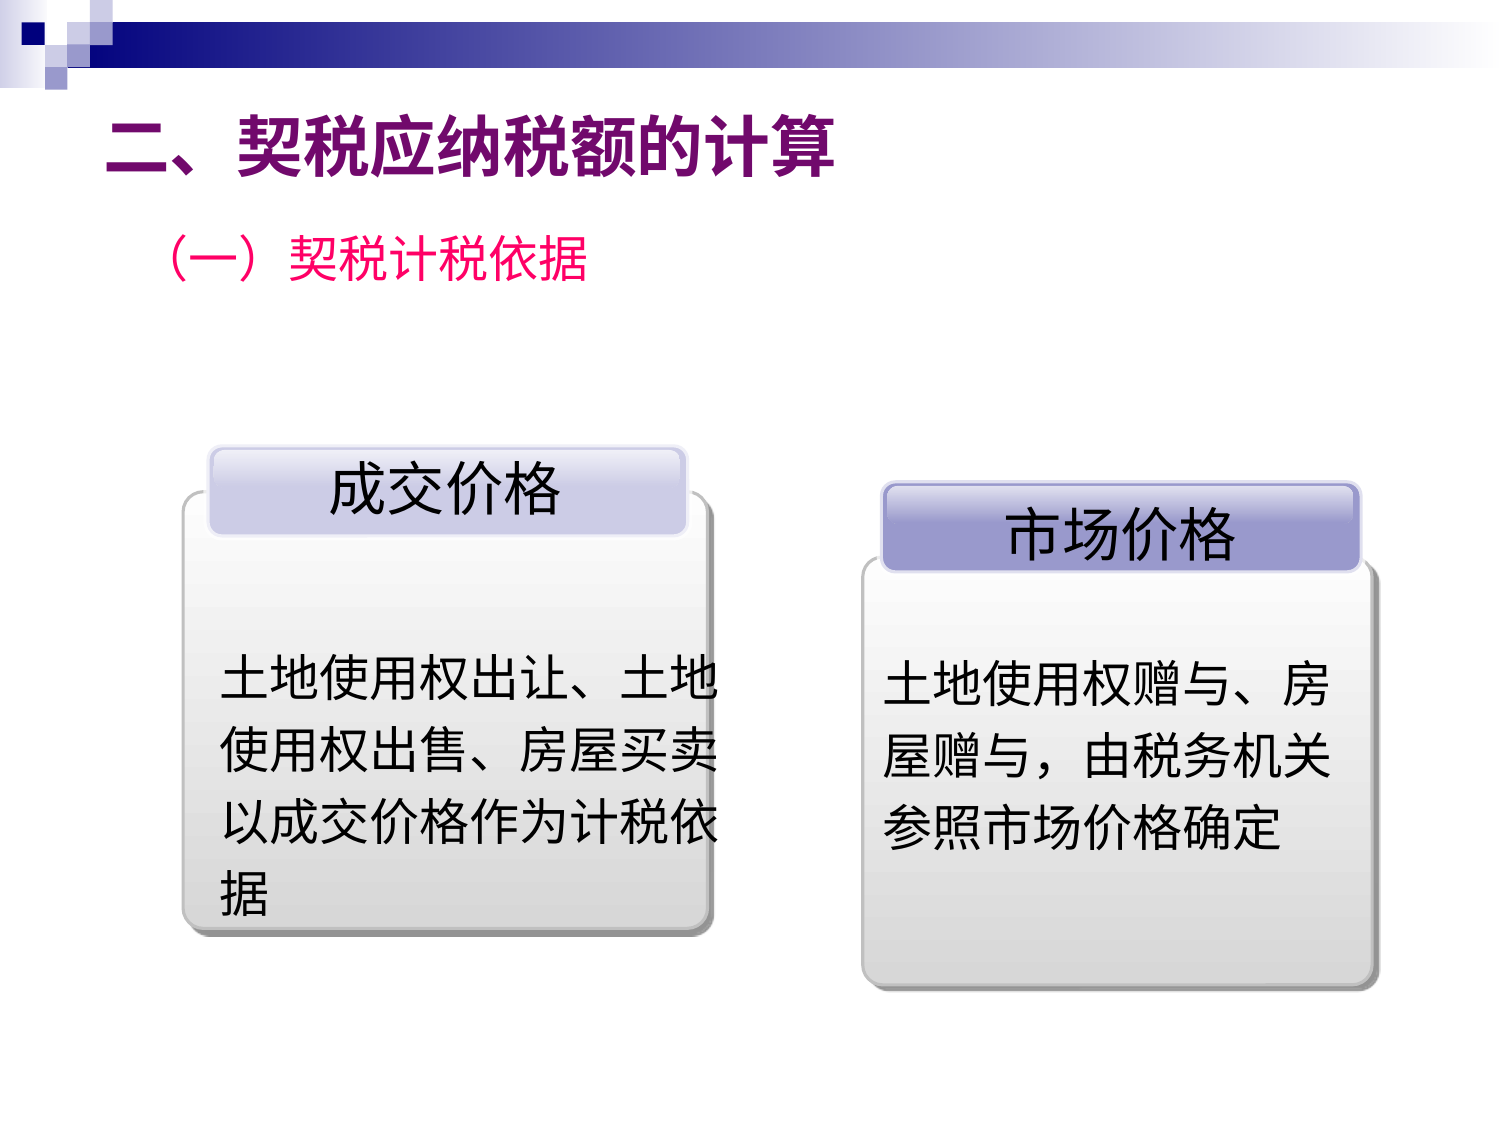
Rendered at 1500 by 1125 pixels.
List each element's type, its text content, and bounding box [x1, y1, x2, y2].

text_box [183, 491, 708, 929]
text_box [862, 558, 1373, 985]
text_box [879, 480, 1363, 574]
title 二、契税应纳税额的计算 [88, 32, 1439, 258]
text_box 土地使用权出让、土地使用权出售、房屋买卖以成交价格作为计税依据 [204, 627, 761, 1062]
text_box 土地使用权赠与、房屋赠与，由税务机关参照市场价格确定 [867, 633, 1388, 864]
text_box （一）契税计税依据 [123, 219, 1046, 295]
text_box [206, 444, 690, 538]
